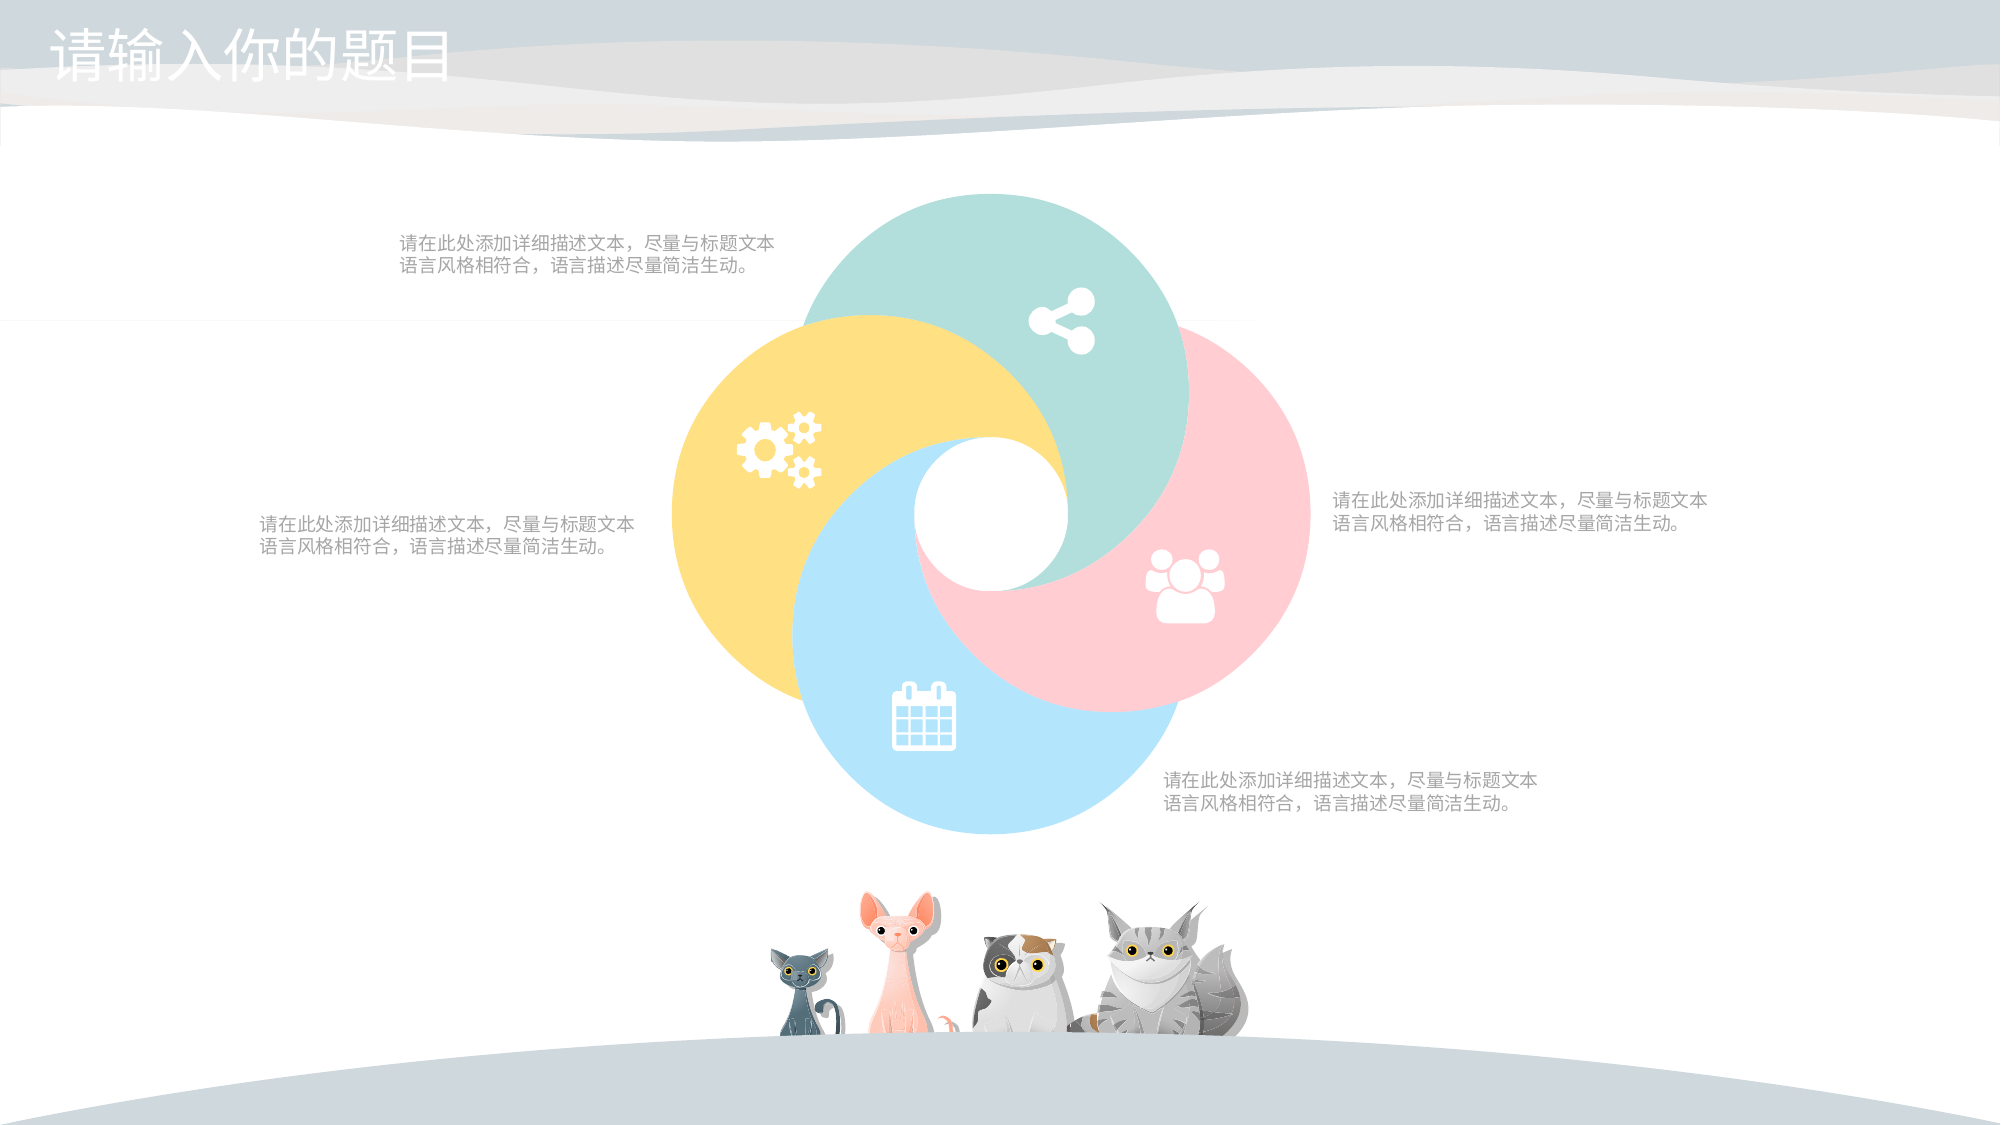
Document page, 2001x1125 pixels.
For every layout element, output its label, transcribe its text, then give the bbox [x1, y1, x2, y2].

text_box [736, 411, 822, 489]
text_box [803, 193, 1189, 590]
text_box 请在此处添加详细描述文本，尽量与标题文本语言风格相符合，语言描述尽量简洁生动。 [1332, 488, 1713, 534]
text_box [792, 437, 1179, 835]
text_box [892, 681, 957, 751]
text_box [1145, 549, 1225, 624]
text_box 请在此处添加详细描述文本，尽量与标题文本语言风格相符合，语言描述尽量简洁生动。 [259, 512, 639, 558]
text_box [915, 326, 1311, 712]
text_box 请在此处添加详细描述文本，尽量与标题文本语言风格相符合，语言描述尽量简洁生动。 [1163, 768, 1543, 814]
text_box 请在此处添加详细描述文本，尽量与标题文本语言风格相符合，语言描述尽量简洁生动。 [400, 231, 780, 277]
text_box [671, 316, 1067, 701]
text_box [1028, 287, 1095, 355]
